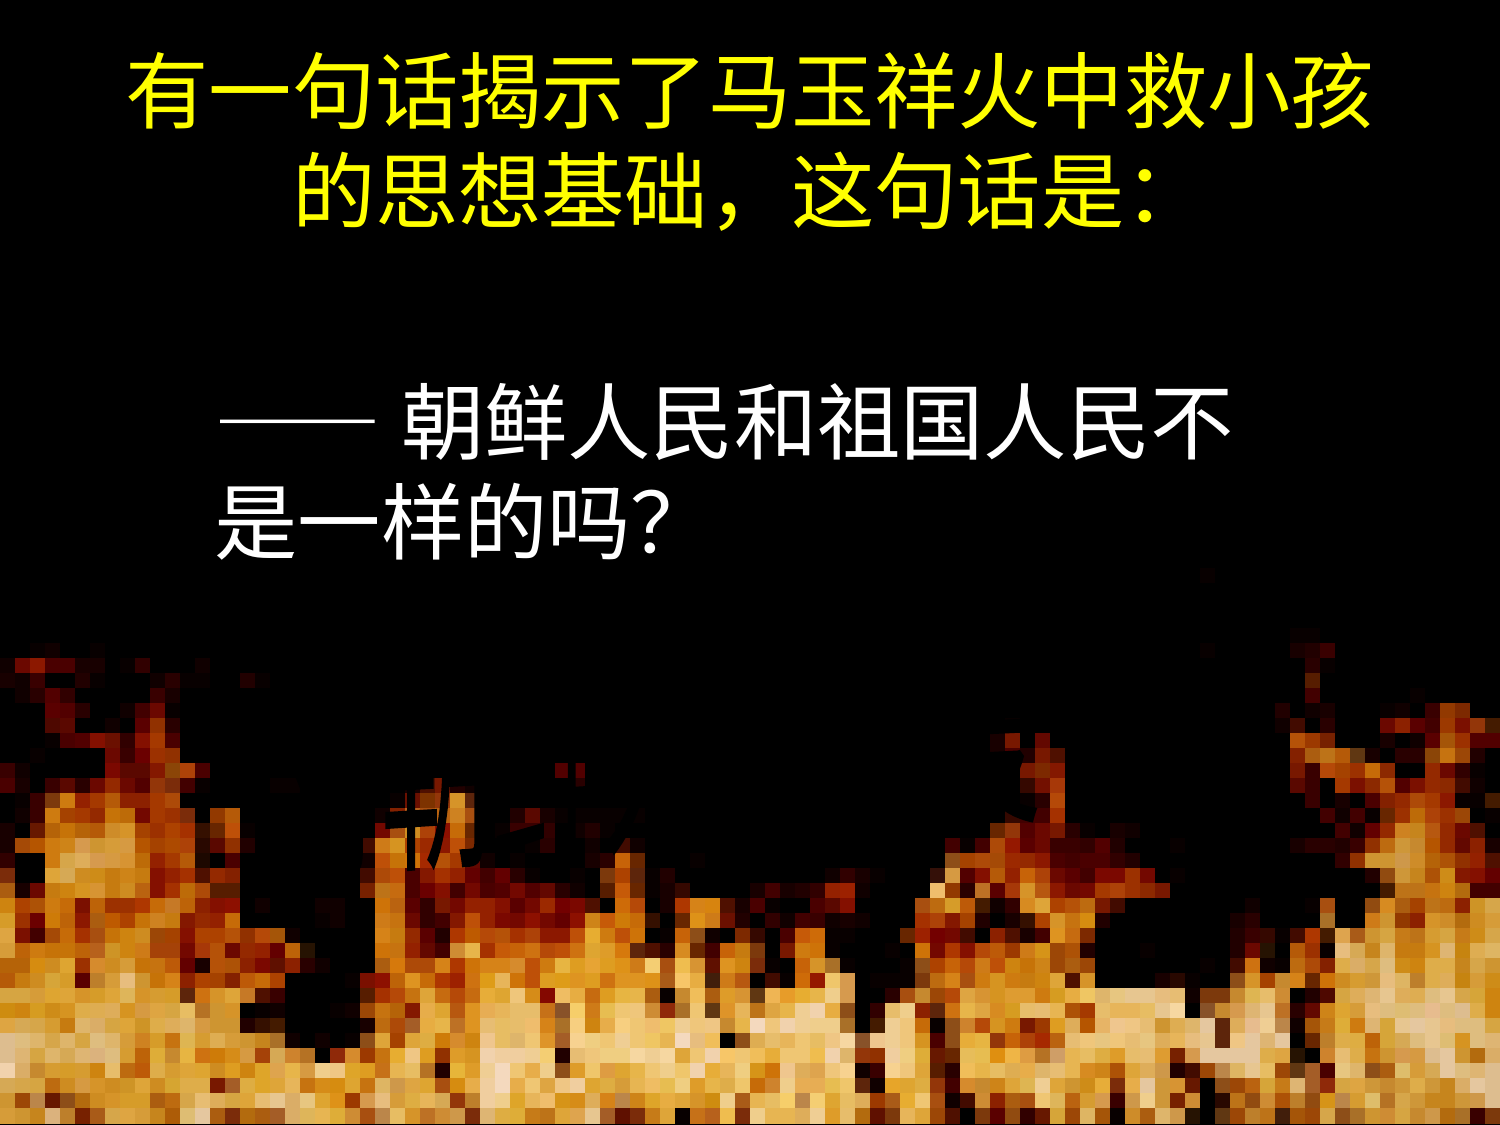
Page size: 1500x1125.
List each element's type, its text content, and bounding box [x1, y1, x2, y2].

picture [0, 523, 1500, 1124]
title 有一句话揭示了马玉祥火中救小孩的思想基础，这句话是： [74, 44, 1426, 233]
text_box ——朝鲜人民和祖国人民不是一样的吗？ [200, 362, 1302, 521]
